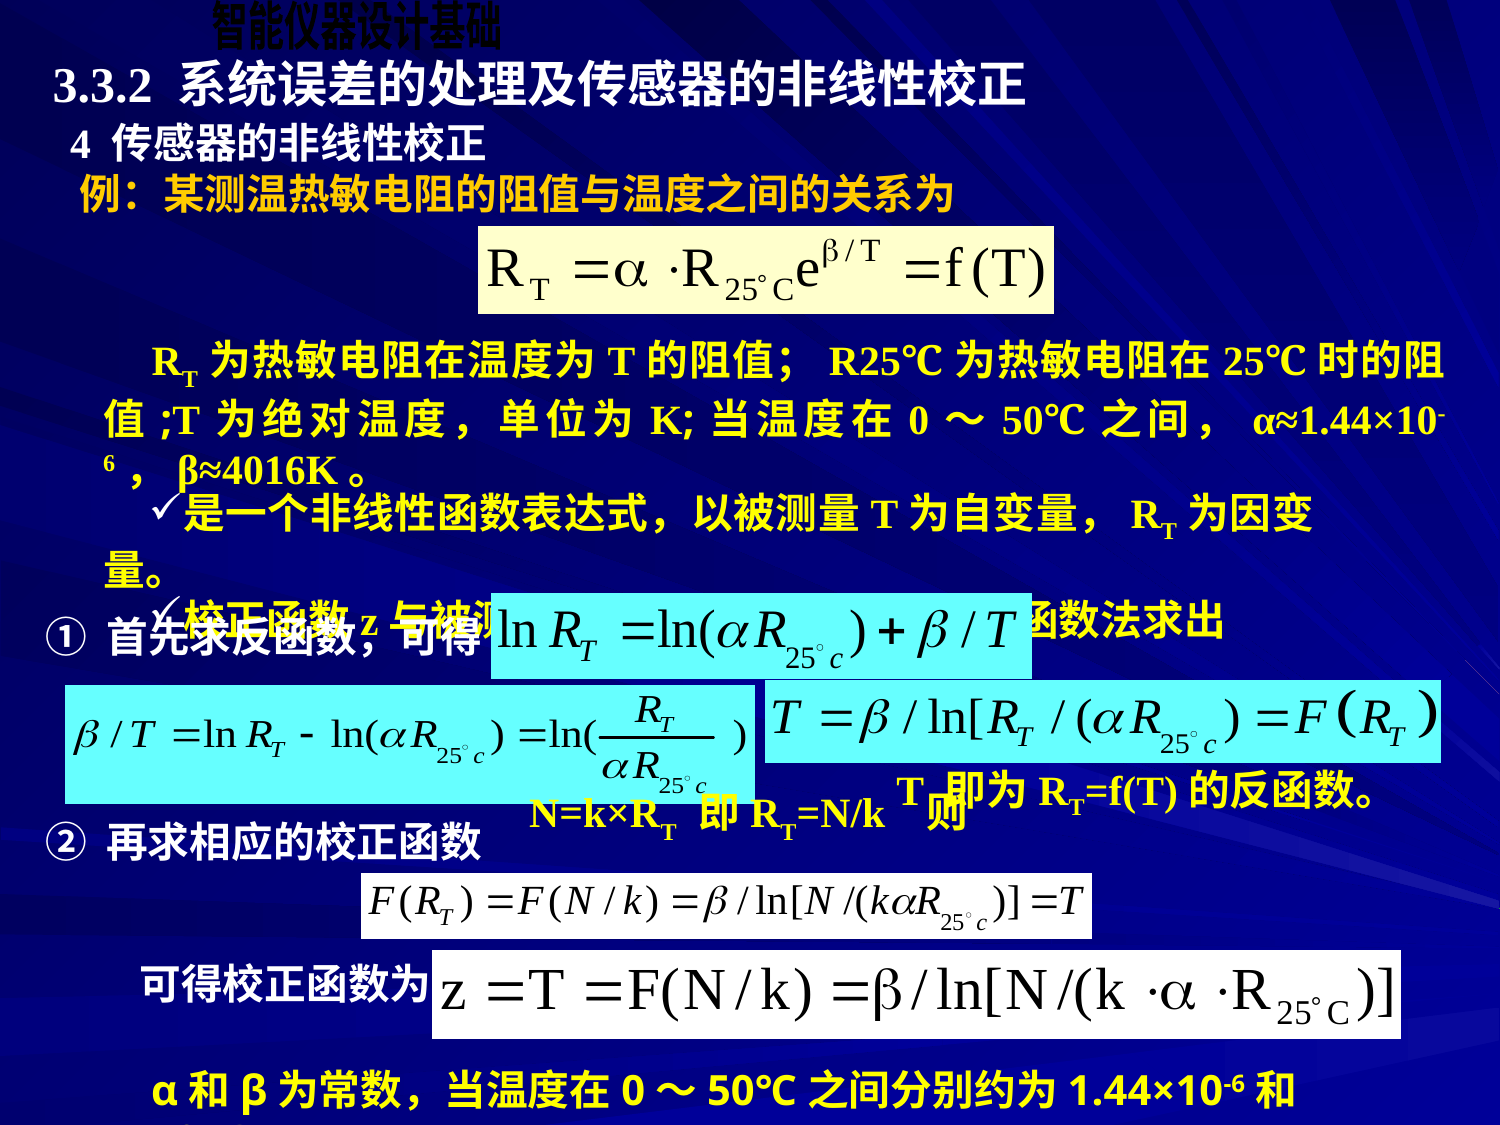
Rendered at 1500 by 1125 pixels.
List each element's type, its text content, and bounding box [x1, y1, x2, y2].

text_box 4 传感器的非线性校正 [55, 121, 812, 174]
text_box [64, 684, 756, 804]
text_box 是一个非线性函数表达式，以被测量T为自变量，RT为因变量。 校正函数z与被测量T呈线性关系，利用校正函数法求出 [88, 479, 1329, 652]
text_box 3.3.2 系统误差的处理及传感器的非线性校正 [37, 45, 1351, 121]
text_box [478, 225, 1055, 315]
text_box ① 首先求反函数，可得 [30, 603, 485, 669]
text_box 例：某测温热敏电阻的阻值与温度之间的关系为 [64, 160, 1353, 226]
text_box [360, 873, 1093, 940]
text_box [490, 592, 1033, 680]
text_box 可得校正函数为 [124, 950, 429, 1015]
text_box T 即为RT=f(T)的反函数。 [881, 771, 1377, 828]
text_box ② 再求相应的校正函数 [30, 808, 514, 873]
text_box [431, 949, 1401, 1040]
text_box α和β为常数，当温度在0～50℃之间分别约为1.44×10-6和4016K。 [136, 1056, 1413, 1125]
text_box N=k×RT 即RT=N/k 则 [514, 778, 999, 871]
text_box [764, 679, 1441, 764]
text_box RT为热敏电阻在温度为T的阻值；R25℃为热敏电阻在25℃时的阻值;T为绝对温度，单位为K;当温度在0～50℃之间，α≈1.44×10-6，β≈4016K。 [88, 326, 1461, 500]
